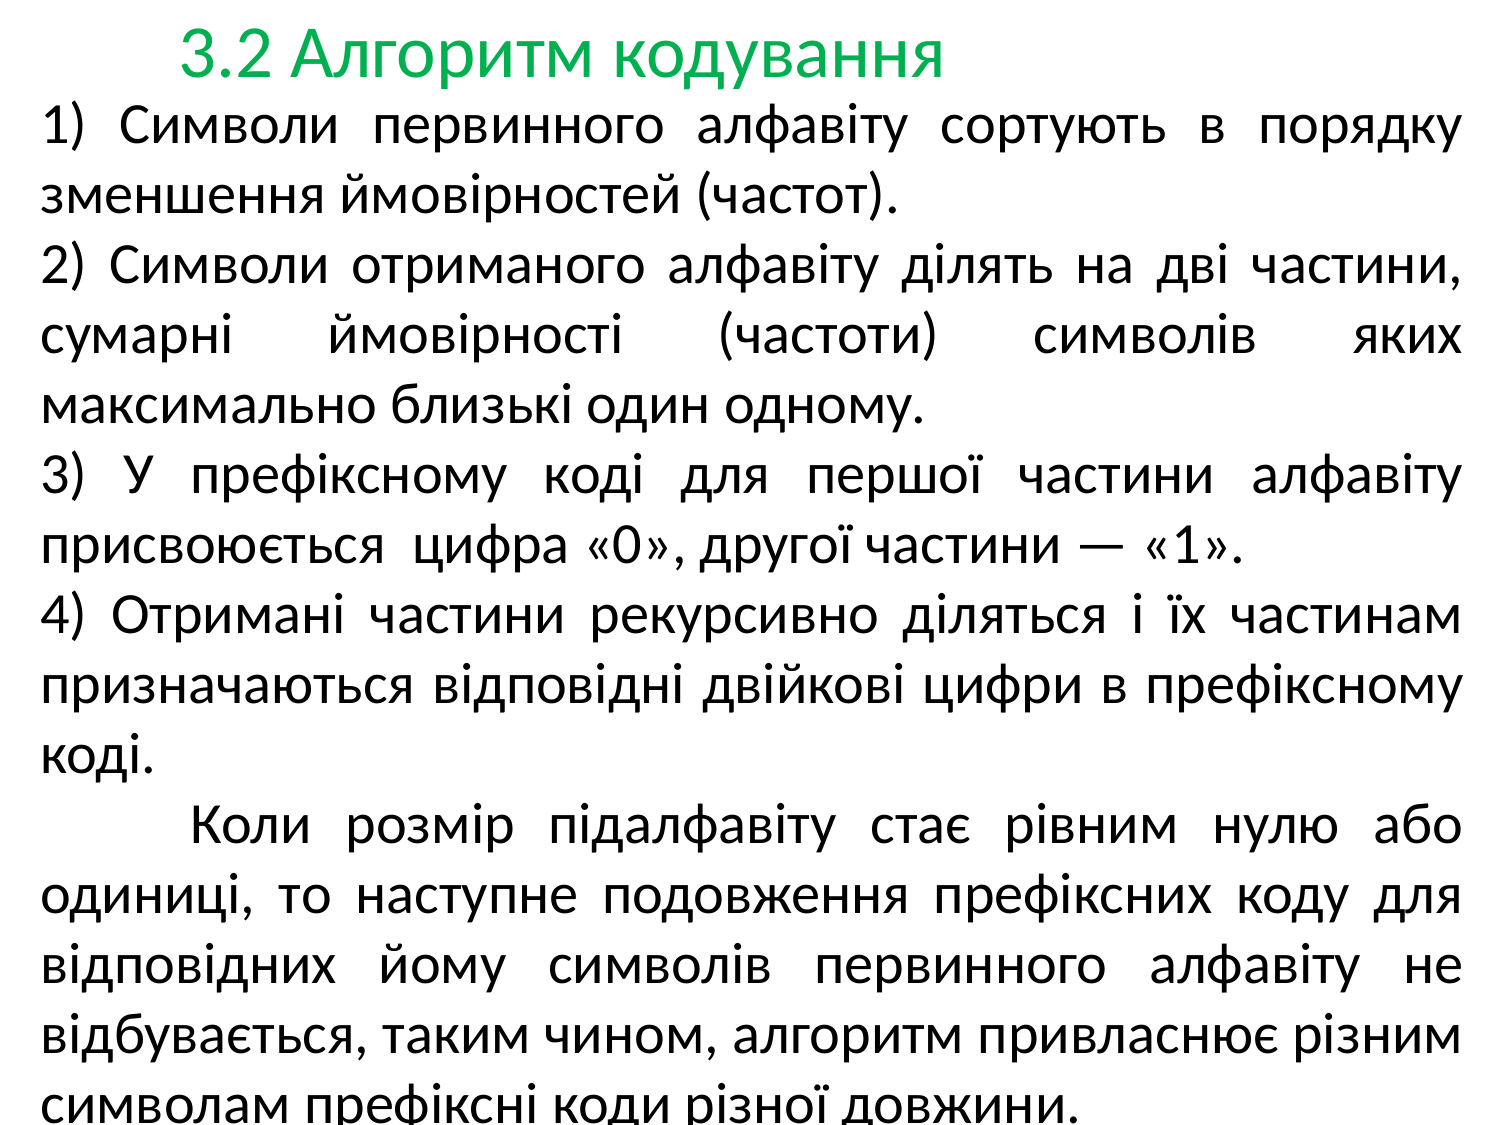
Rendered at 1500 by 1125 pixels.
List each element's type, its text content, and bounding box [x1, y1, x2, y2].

text_box 3.2 Алгоритм кодування [163, 0, 963, 101]
text_box 1) Символи первинного алфавіту сортують в порядку зменшення ймовірностей (частот). 2) Символи отриманого алфавіту ділять на дві частини, сумарні ймовірності (частоти) символів яких максимально близькі один одному. 3) У префіксному коді для першої частини алфавіту присвоюється цифра «0», другої частини — «1». 4) Отримані частини рекурсивно діляться і їх частинам призначаються відповідні двійкові цифри в префіксному коді. Коли розмір підалфавіту стає рівним нулю або одиниці, то наступне подовження префіксних коду для відповідних йому символів первинного алфавіту не відбувається, таким чином, алгоритм привласнює різним символам префіксні коди різної довжини. [25, 78, 1479, 1125]
